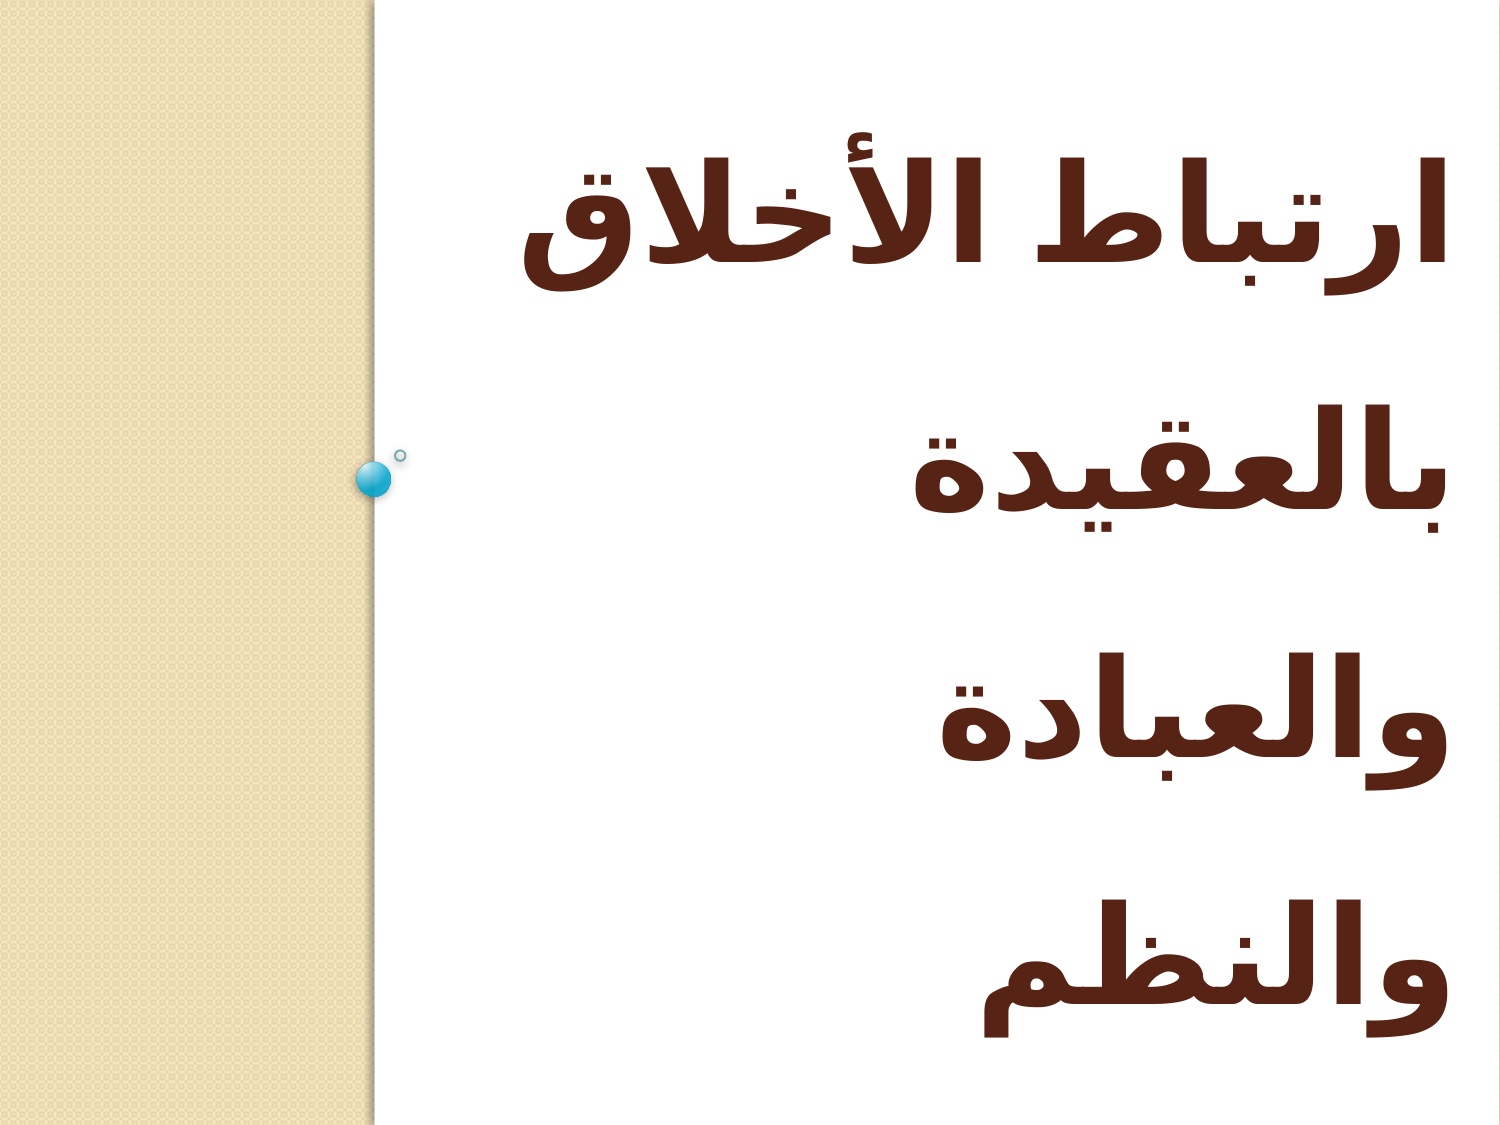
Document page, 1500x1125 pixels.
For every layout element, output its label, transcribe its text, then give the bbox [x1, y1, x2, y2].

title ارتباط الأخلاق بالعقيدة والعبادة والنظم الإسلامية [422, 35, 1473, 1067]
